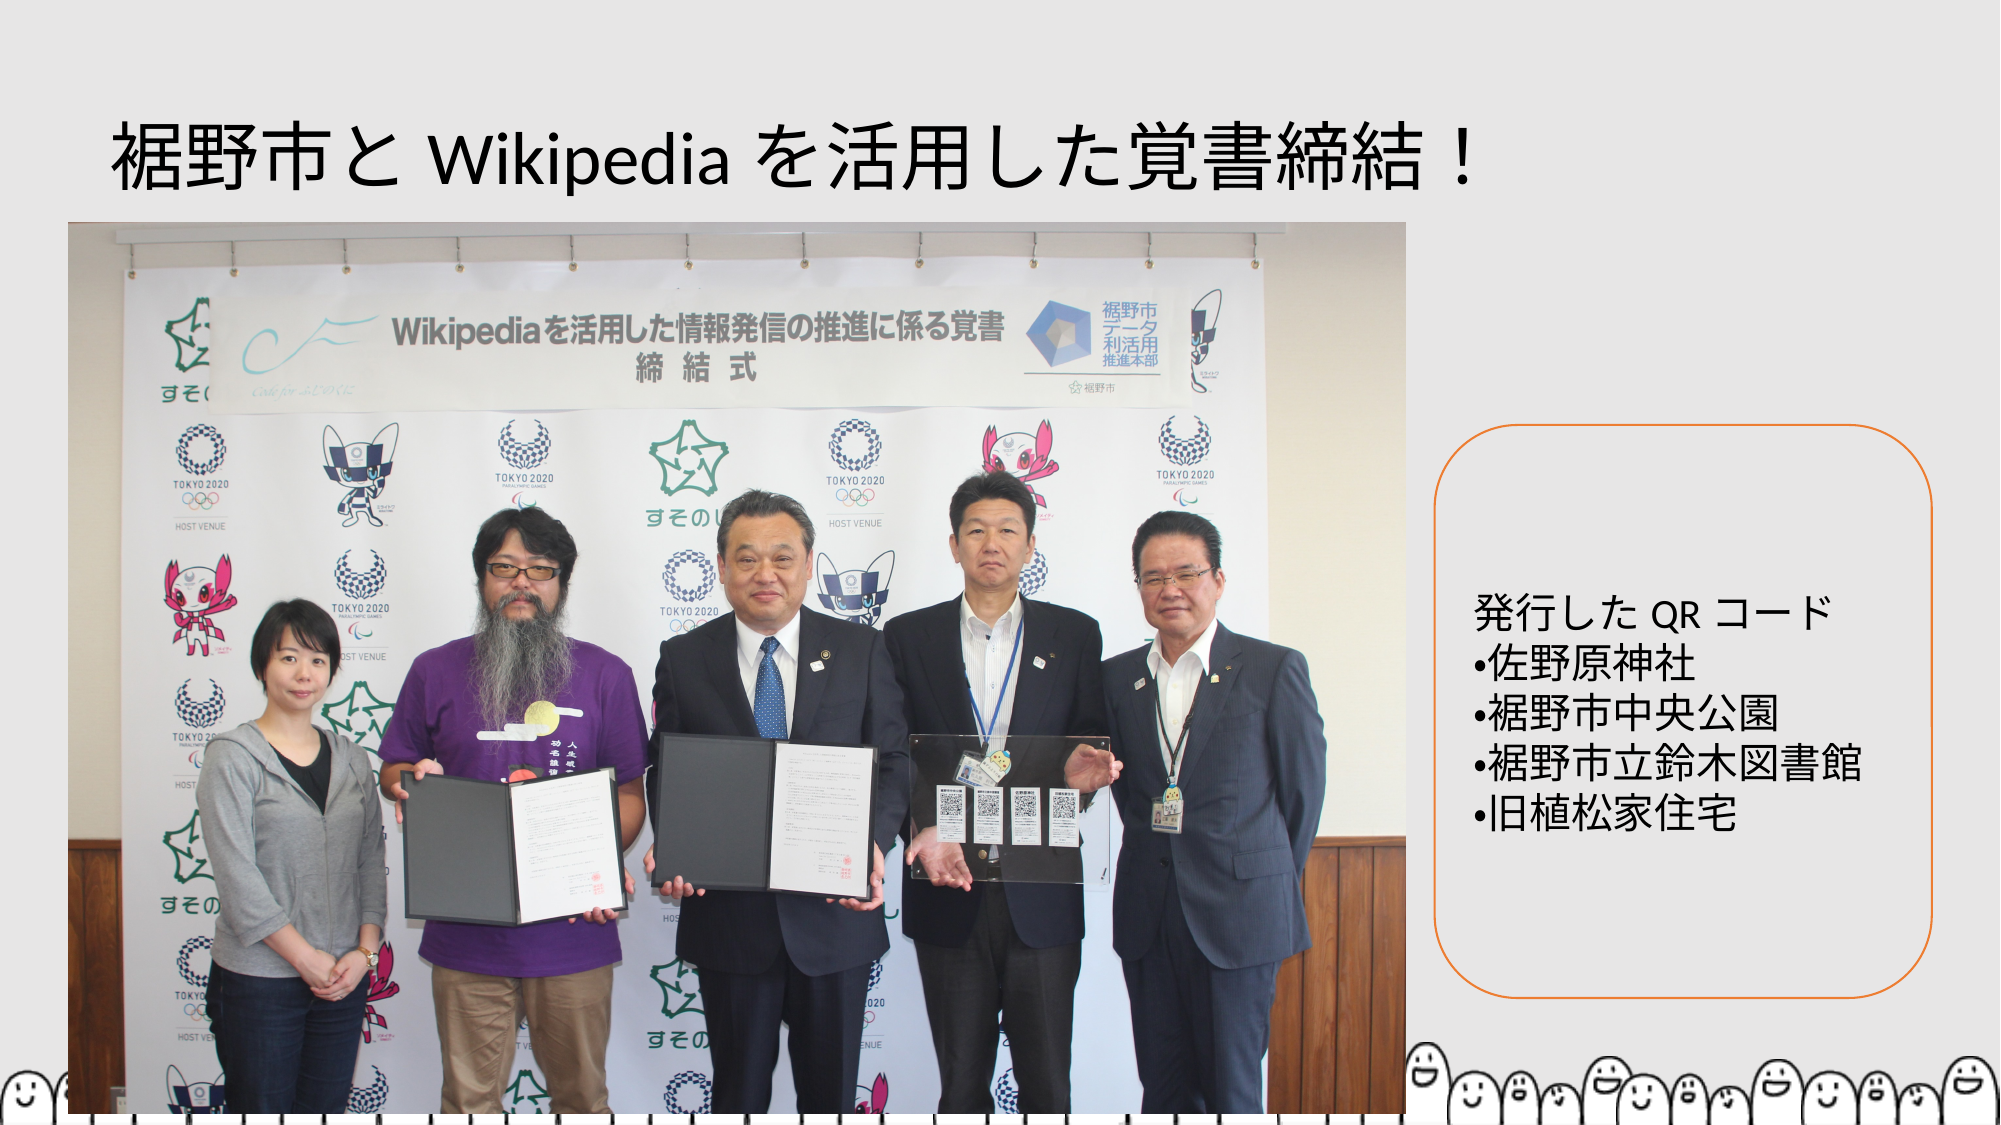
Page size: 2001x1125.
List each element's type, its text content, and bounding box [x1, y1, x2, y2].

picture [0, 222, 2000, 1125]
text_box 発行したQRコード ・佐野原神社 ・裾野市中央公園 ・裾野市立鈴木図書館 ・旧植松家住宅 [1433, 423, 1933, 1000]
title 裾野市とWikipediaを活用した覚書締結！ [68, 97, 1932, 223]
